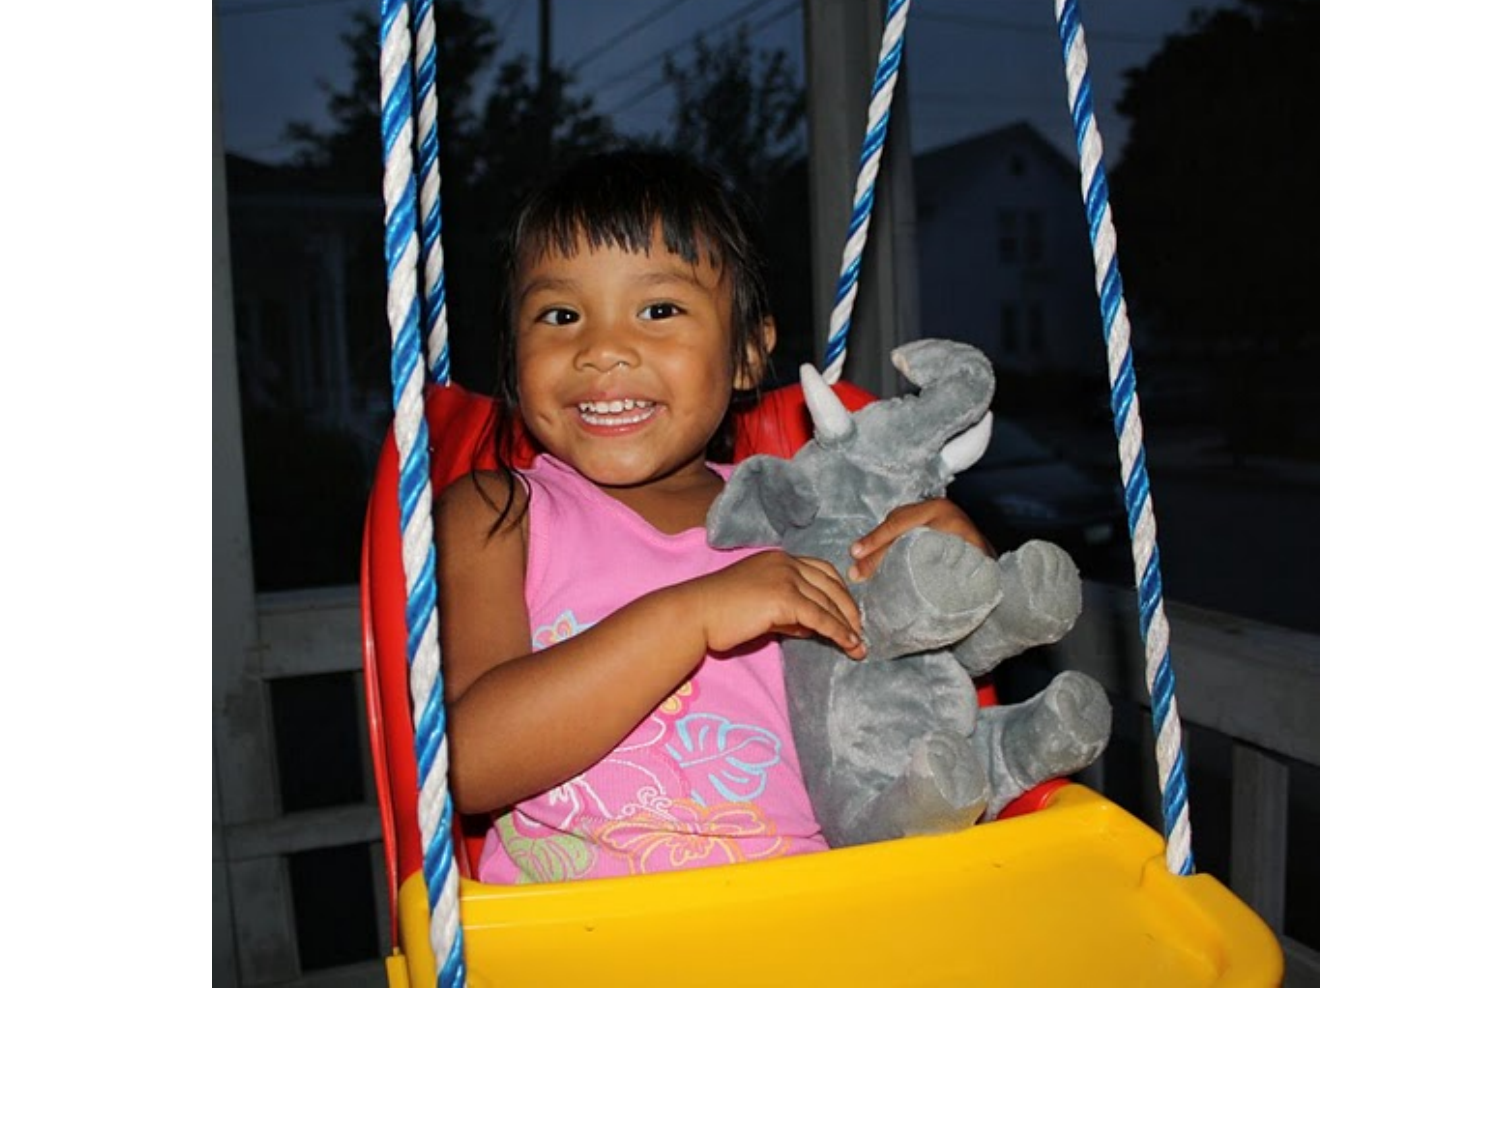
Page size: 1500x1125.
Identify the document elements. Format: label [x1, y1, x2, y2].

picture [212, 0, 1320, 988]
